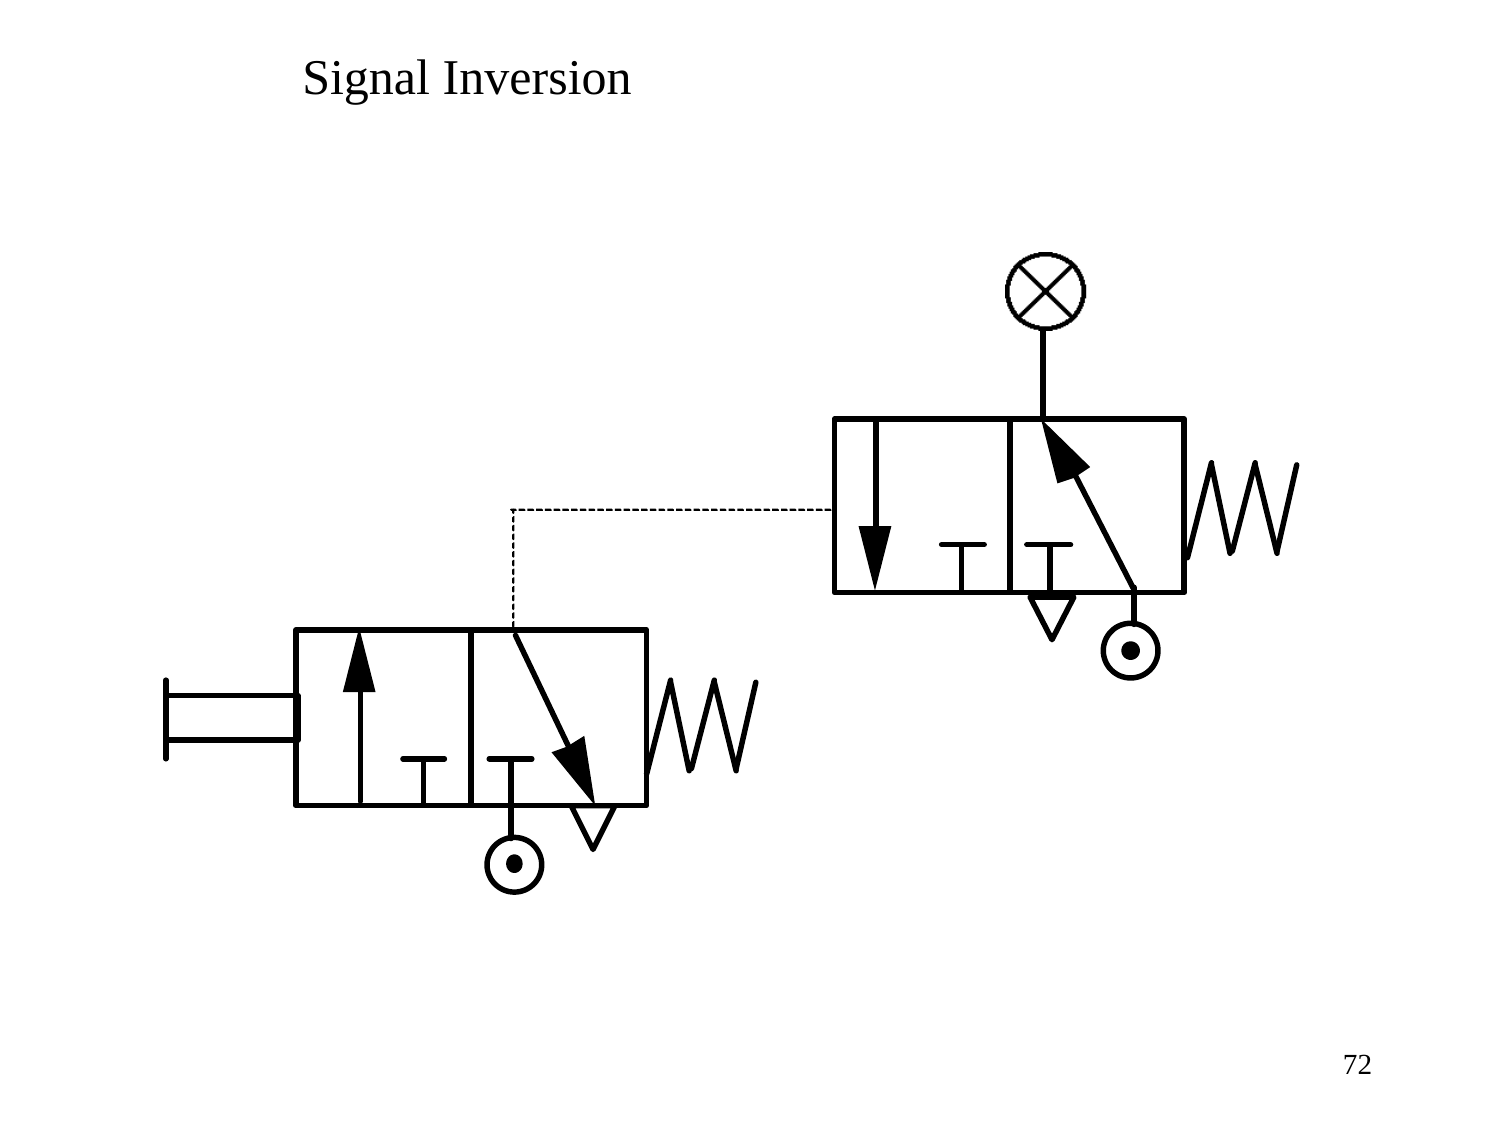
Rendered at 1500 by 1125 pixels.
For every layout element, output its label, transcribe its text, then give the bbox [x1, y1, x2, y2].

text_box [162, 251, 1301, 895]
text_box Signal Inversion [287, 37, 1138, 113]
slide_number 72 [1074, 1024, 1388, 1101]
